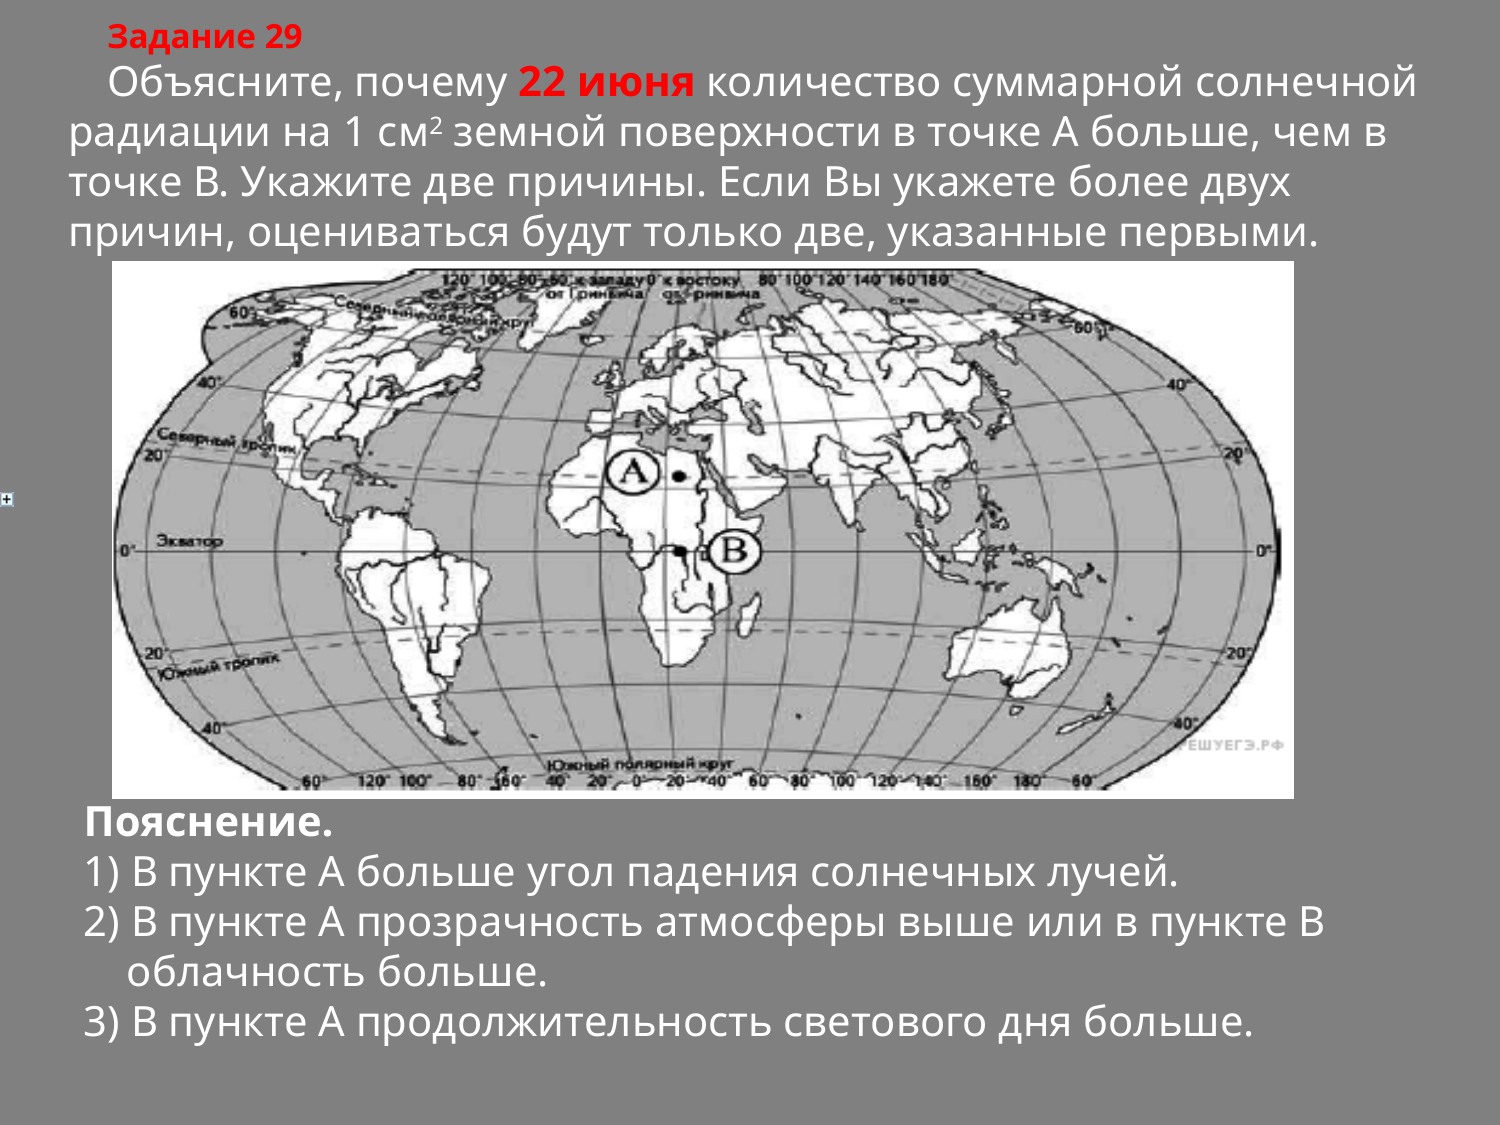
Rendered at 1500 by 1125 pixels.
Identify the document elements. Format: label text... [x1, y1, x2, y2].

picture [111, 261, 1294, 800]
text_box Пояснение. 1) В пунк­те А боль­ше угол па­де­ния сол­неч­ных лучей. 2) В пунк­те А про­зрач­ность ат­мо­сфе­ры выше или в пунк­те В об­лач­ность больше. 3) В пунк­те А про­дол­жи­тель­ность све­то­во­го дня больше. [30, 787, 1470, 1053]
text_box Задание 29 Объясните, по­че­му 22 июня ко­ли­че­ство сум­мар­ной сол­неч­ной ра­ди­а­ции на 1 см2 зем­ной по­верх­но­сти в точке А больше, чем в точке В. Ука­жи­те две причины. Если Вы ука­же­те более двух причин, оце­ни­вать­ся будут толь­ко две, ука­зан­ные первыми. [53, 7, 1447, 263]
picture [0, 491, 15, 507]
